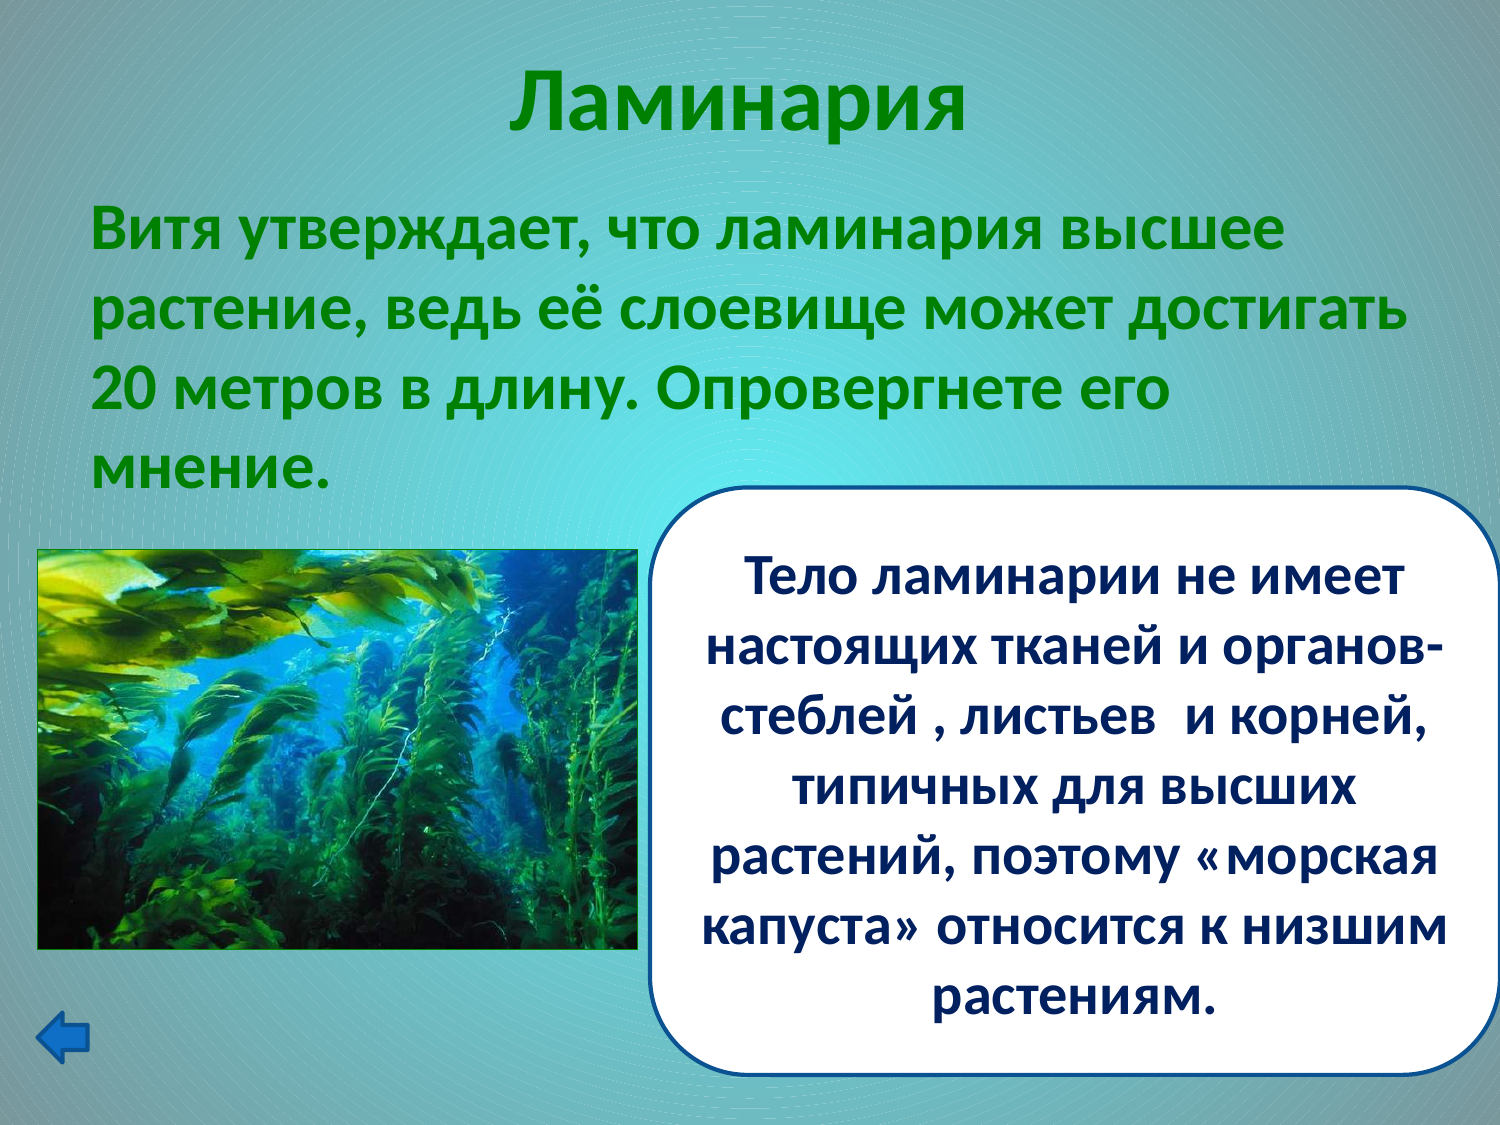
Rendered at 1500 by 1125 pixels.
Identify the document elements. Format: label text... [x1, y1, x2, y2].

text_box Тело ламинарии не имеет настоящих тканей и органов- стеблей , листьев и корней, типичных для высших растений, поэтому «морская капуста» относится к низшим растениям. [647, 485, 1500, 1078]
title Ламинария [75, 0, 1425, 174]
list Витя утверждает, что ламинария высшее растение, ведь её слоевище может достигать 20 метров в длину. Опровергнете его мнение. [75, 174, 1425, 1005]
text_box [35, 1010, 90, 1065]
picture [37, 549, 638, 951]
